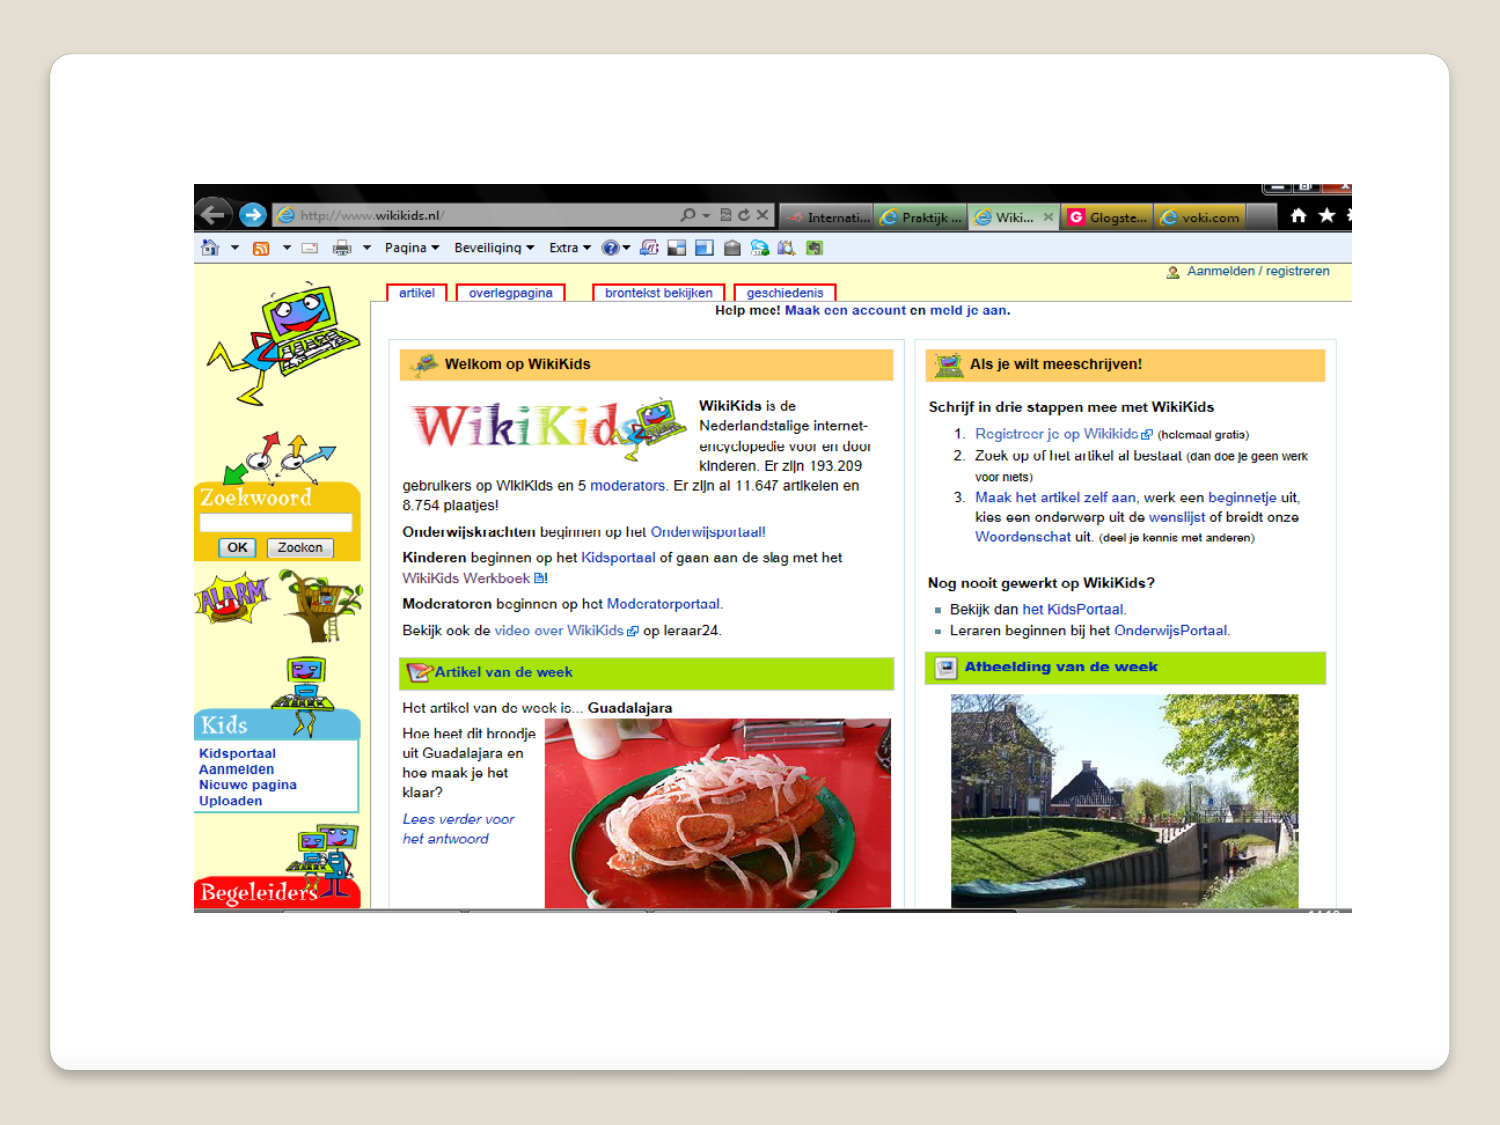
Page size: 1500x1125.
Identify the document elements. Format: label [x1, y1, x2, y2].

picture [194, 184, 1352, 914]
